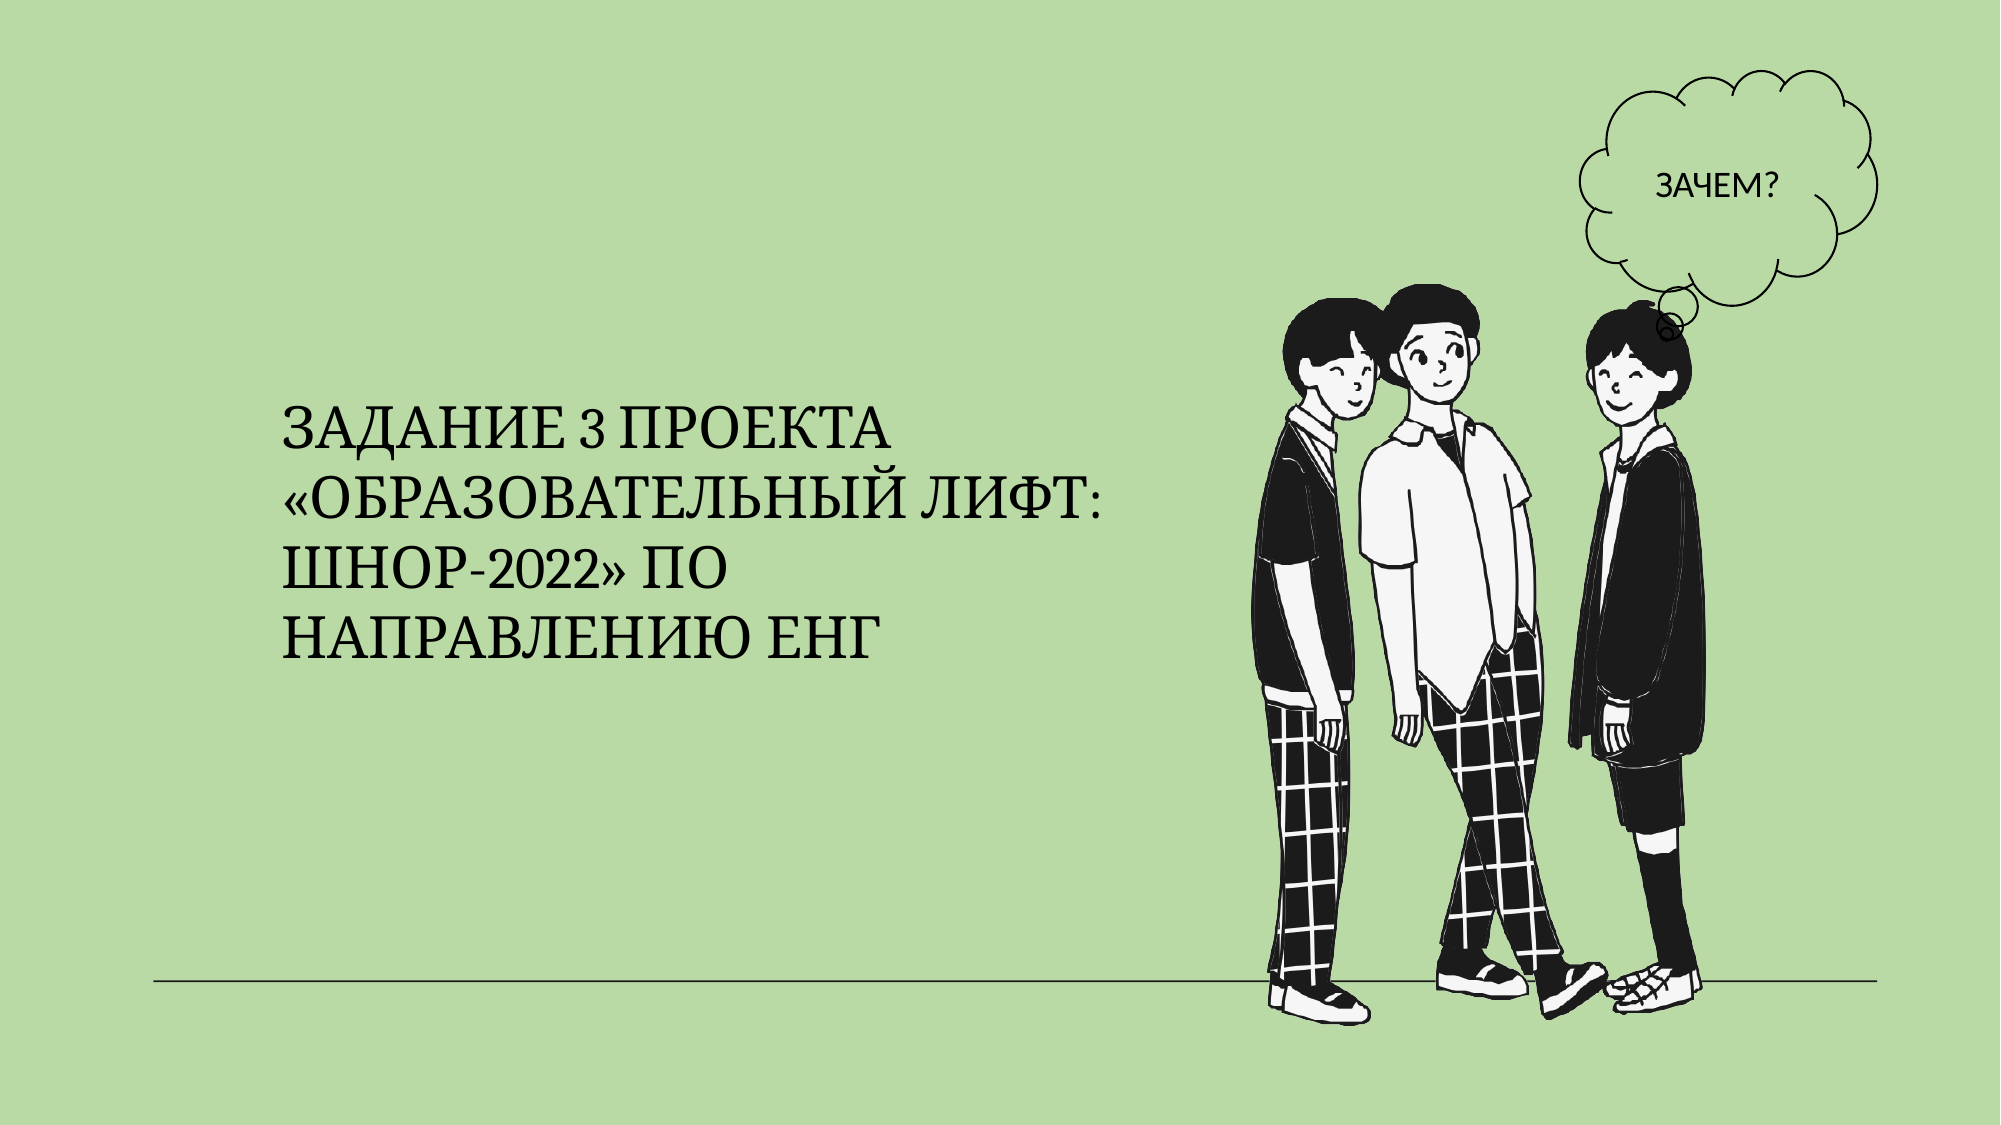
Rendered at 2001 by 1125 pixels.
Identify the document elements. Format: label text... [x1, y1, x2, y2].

text_box ЗАЧЕМ? [1578, 69, 1879, 284]
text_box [153, 284, 1878, 1026]
